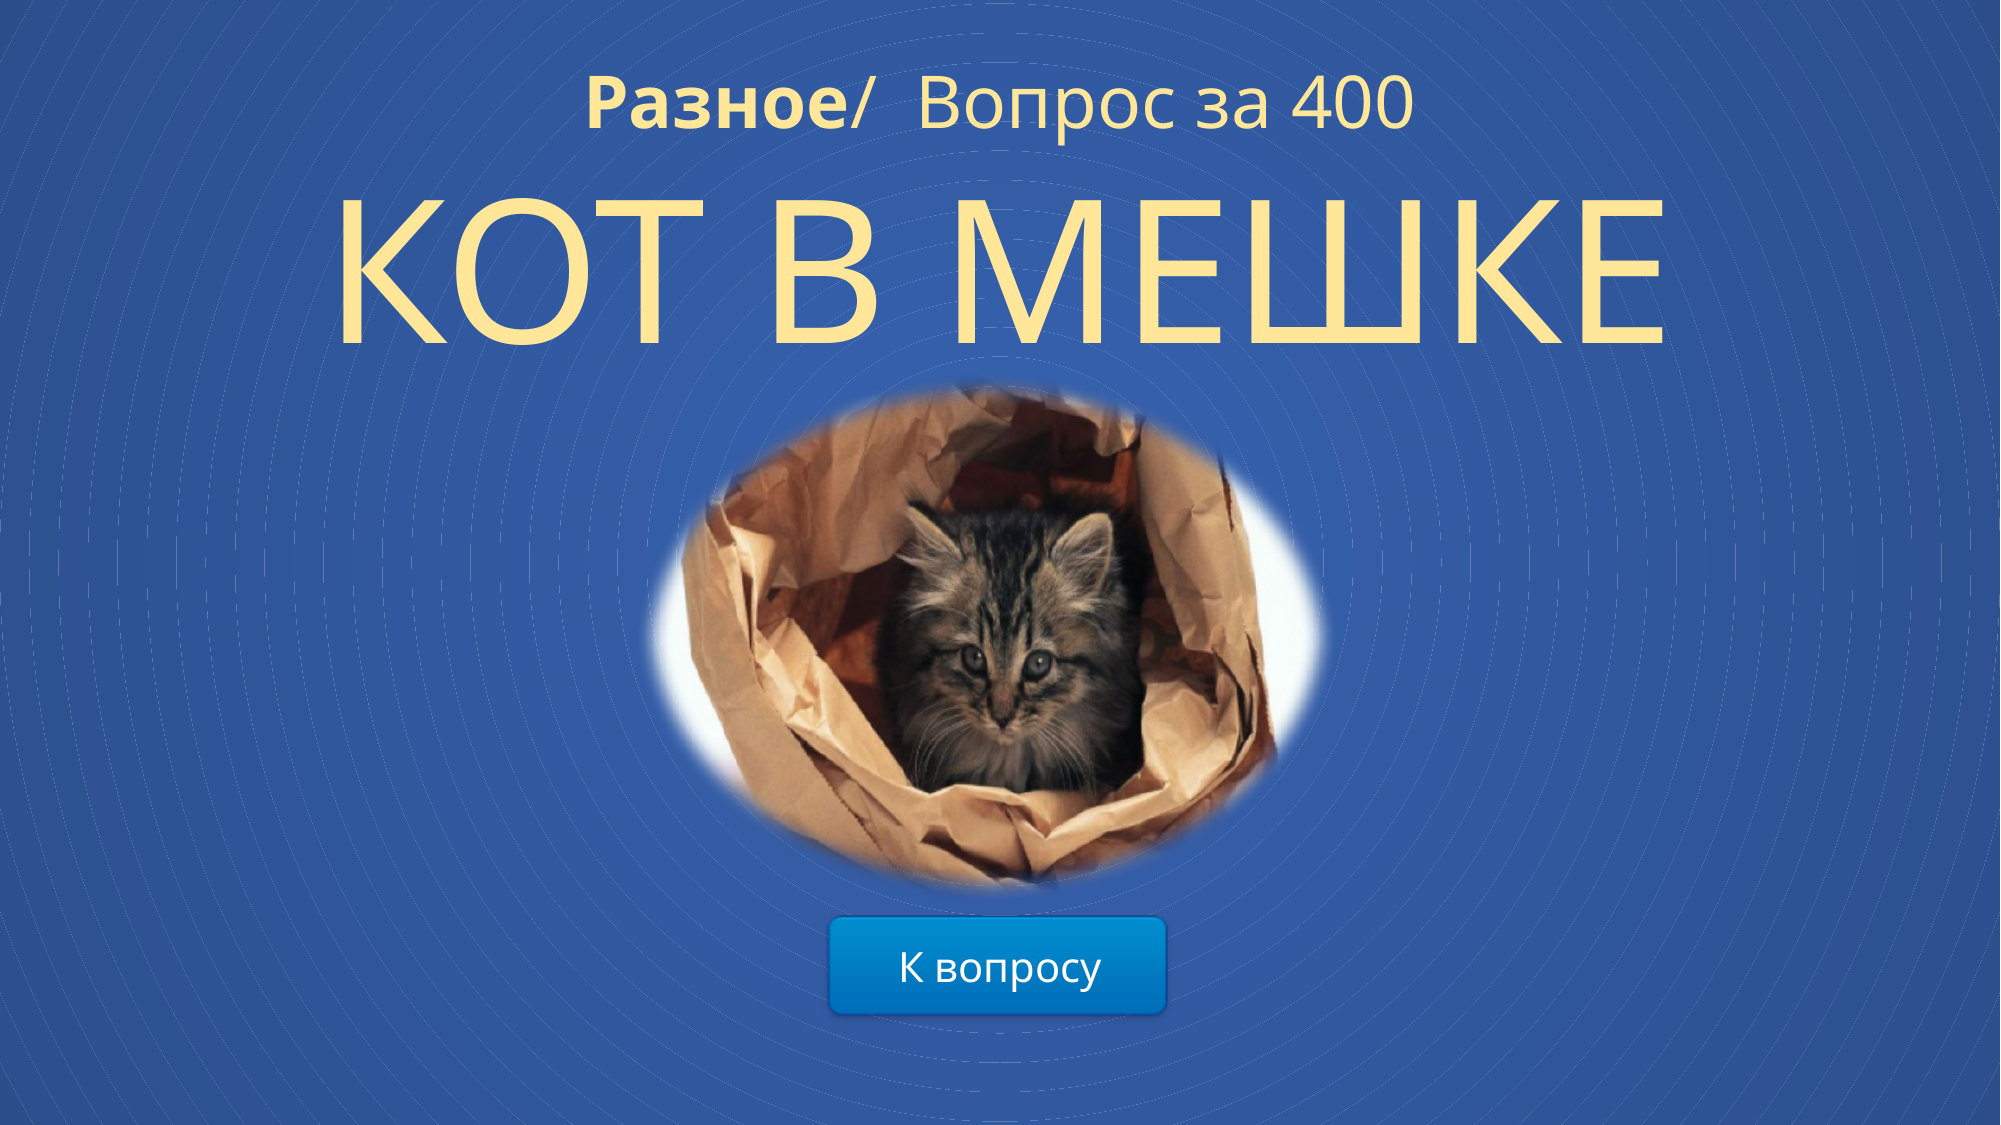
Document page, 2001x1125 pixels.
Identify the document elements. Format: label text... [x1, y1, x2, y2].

text_box Разное/ Вопрос за 400 КОТ В МЕШКЕ [13, 48, 1987, 631]
picture [634, 371, 1339, 1035]
